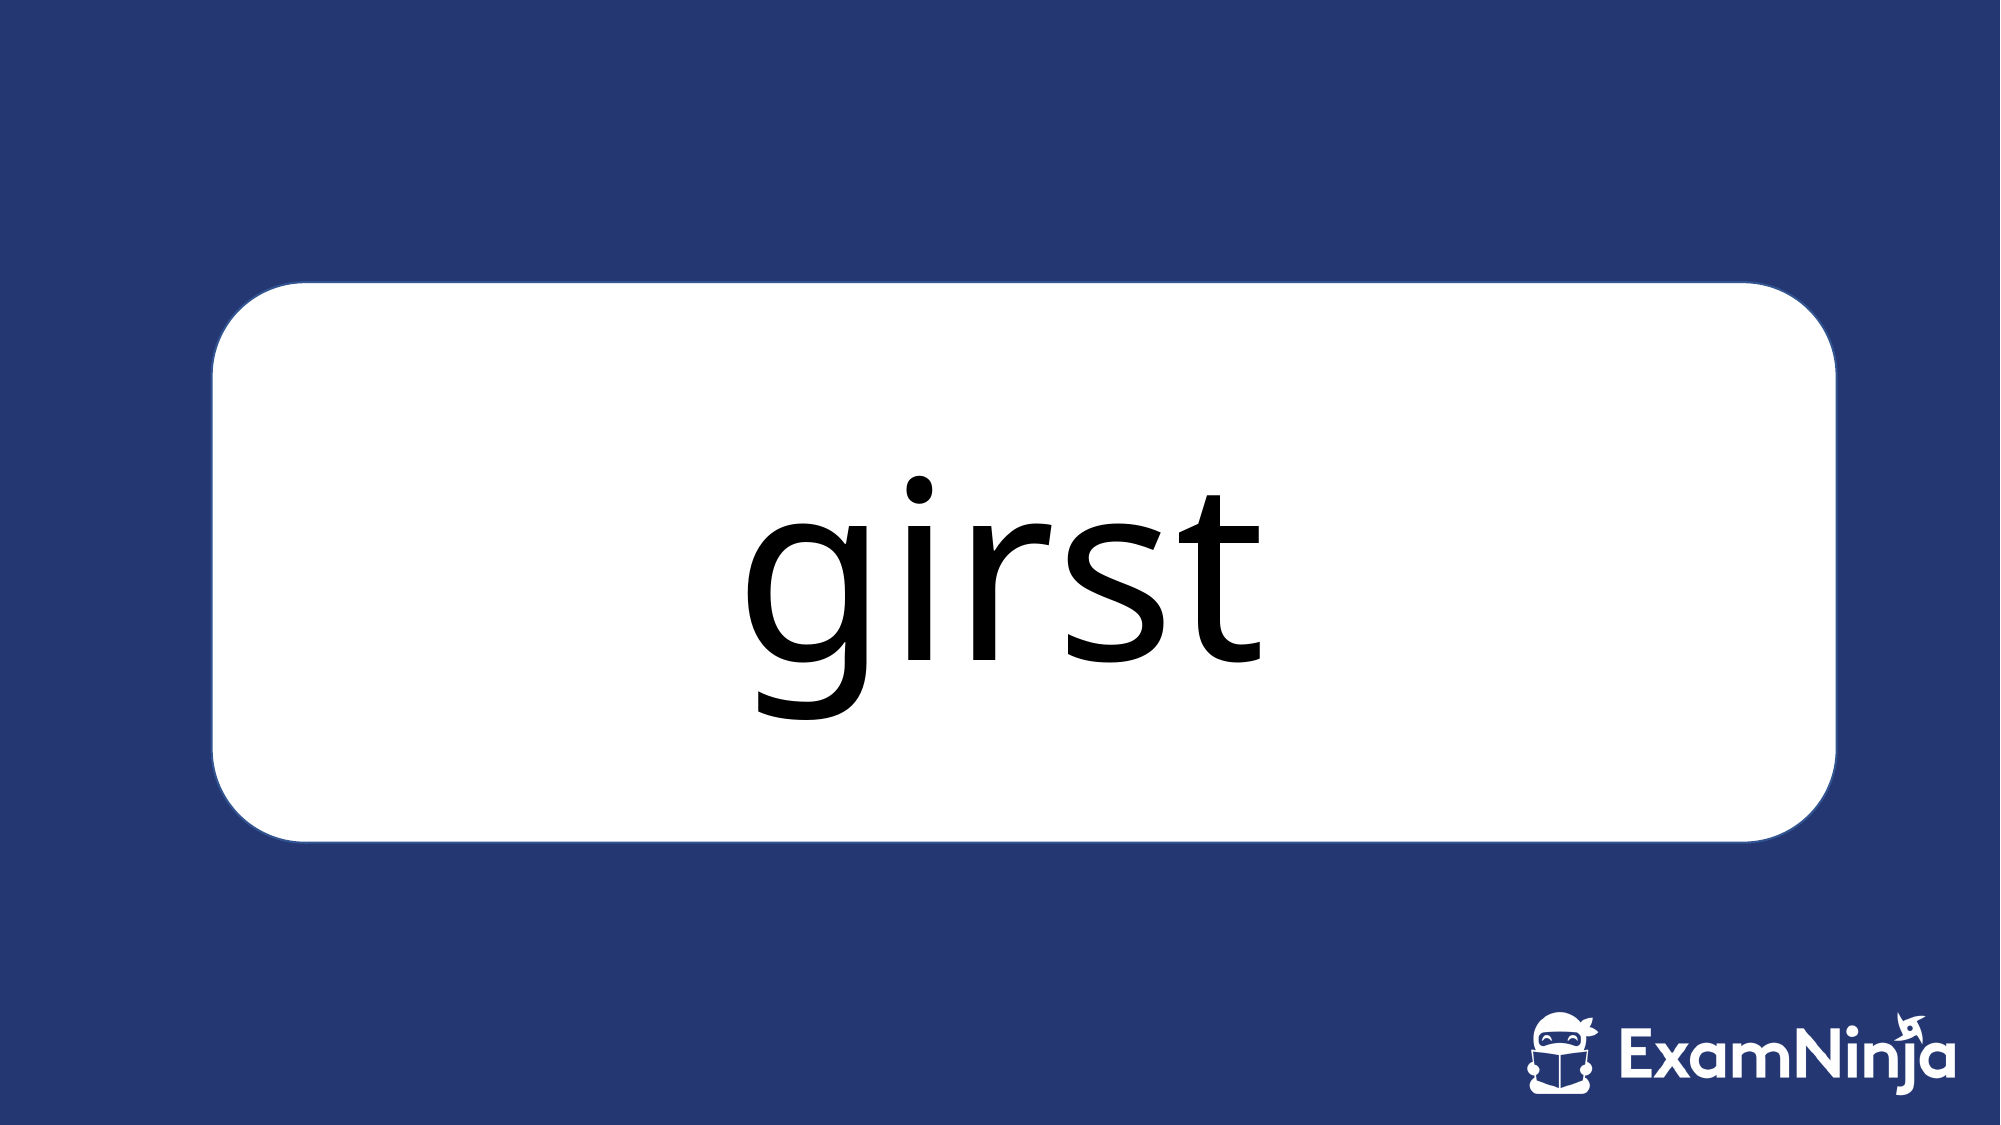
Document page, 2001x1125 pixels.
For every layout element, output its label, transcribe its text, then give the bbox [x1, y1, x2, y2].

text_box [210, 281, 1838, 403]
text_box girst [143, 403, 1857, 719]
text_box [210, 719, 1838, 844]
picture [1501, 1003, 1979, 1102]
